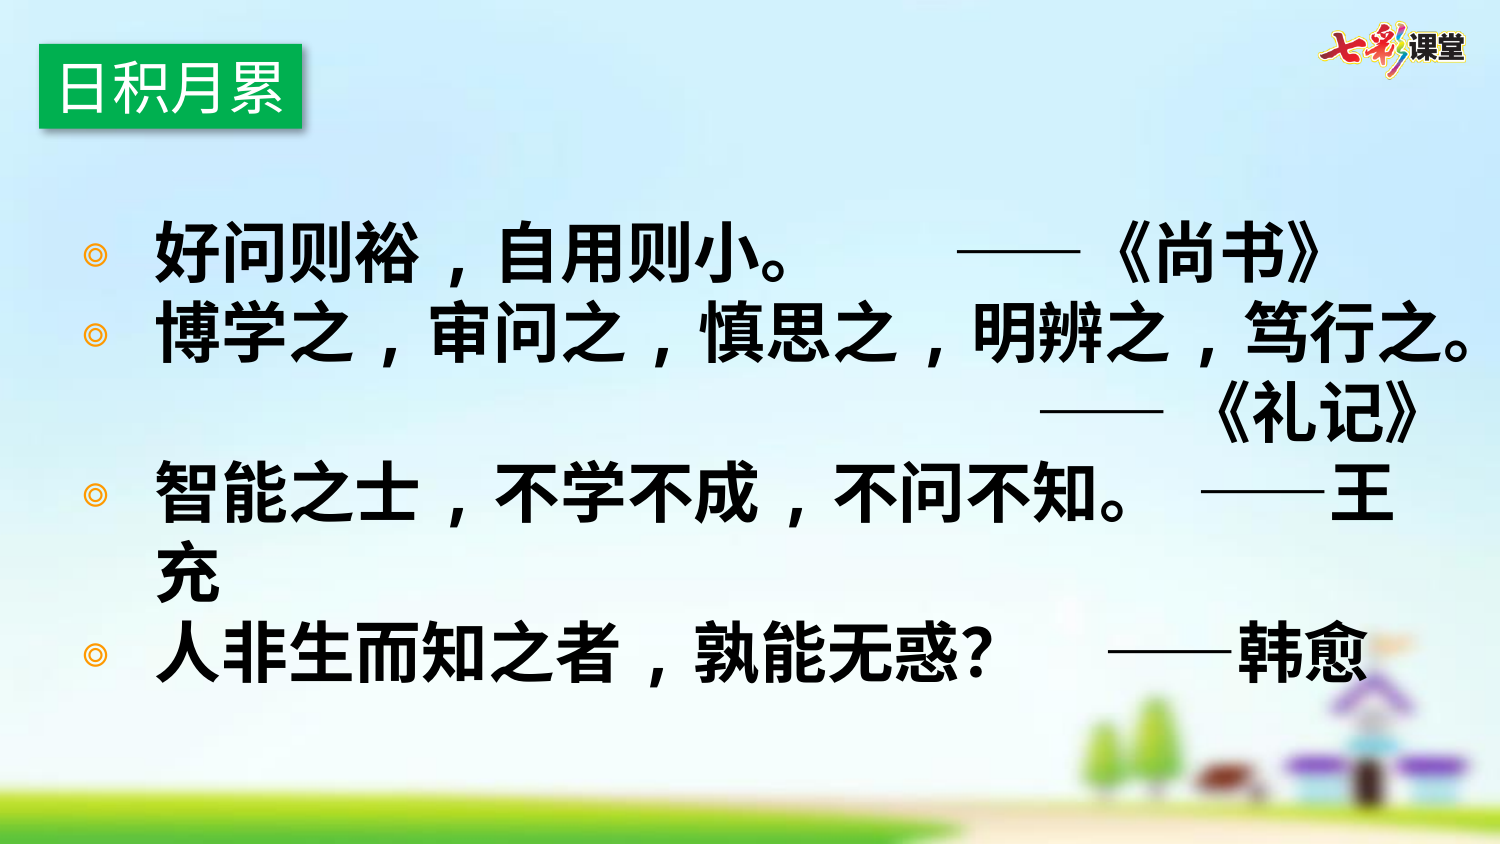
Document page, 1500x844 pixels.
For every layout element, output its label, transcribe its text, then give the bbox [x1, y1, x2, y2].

text_box 日积月累 [39, 43, 302, 129]
picture [0, 0, 1500, 844]
text_box 好问则裕,自用则小。 ——《尚书》 博学之,审问之,慎思之,明辨之,笃行之。 ——《礼记》 智能之士,不学不成,不问不知。 ——王充 人非生而知之者,孰能无惑？ ——韩愈 [64, 203, 1467, 699]
